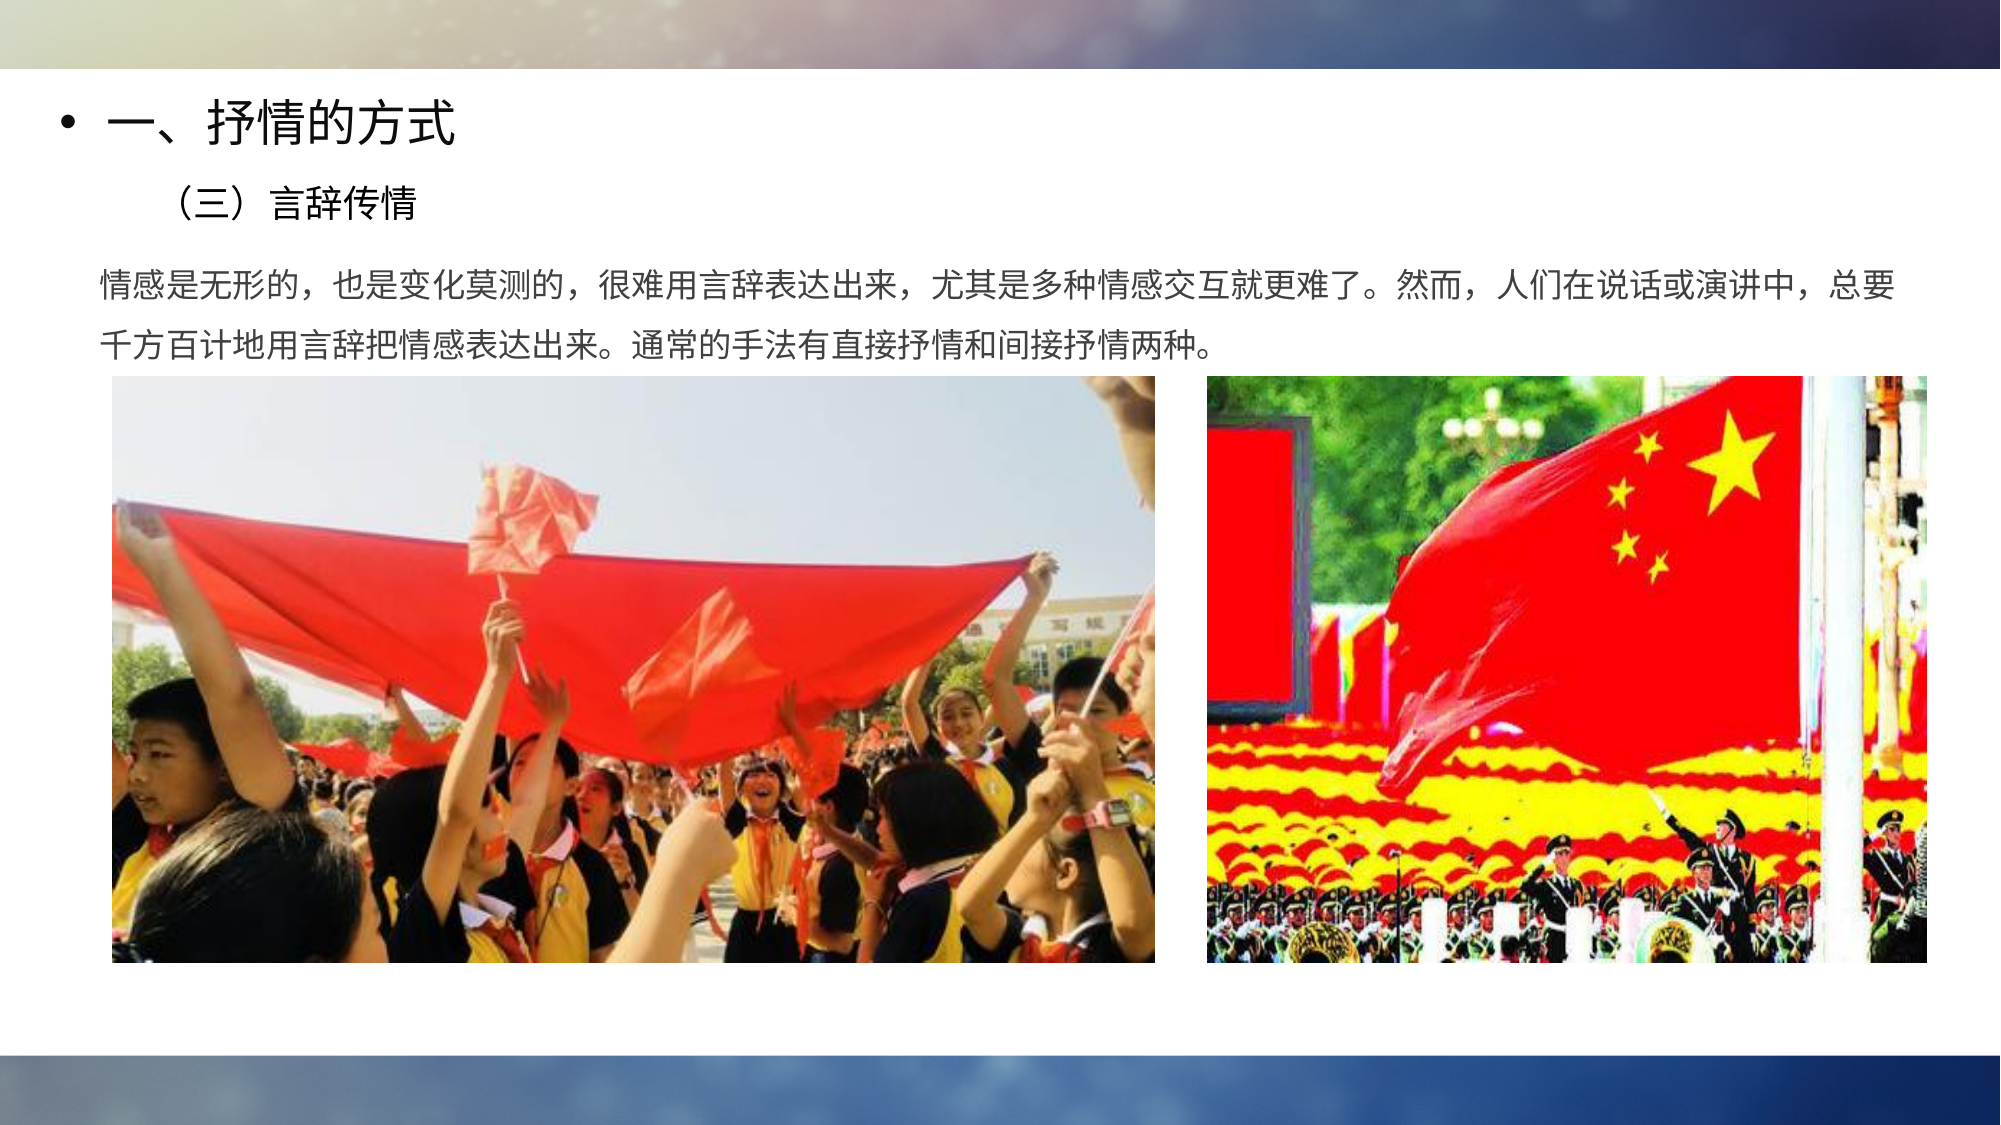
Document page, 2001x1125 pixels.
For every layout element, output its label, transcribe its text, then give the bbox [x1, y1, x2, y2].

picture [1207, 376, 1927, 963]
text_box 情感是无形的，也是变化莫测的，很难用言辞表达出来，尤其是多种情感交互就更难了。然而，人们在说话或演讲中，总要千方百计地用言辞把情感表达出来。通常的手法有直接抒情和间接抒情两种。 [85, 236, 1912, 372]
text_box （三）言辞传情 [141, 172, 434, 233]
text_box 一、抒情的方式 [44, 84, 799, 160]
picture [112, 376, 1155, 963]
picture [0, 1056, 2000, 1125]
picture [0, 0, 2000, 69]
